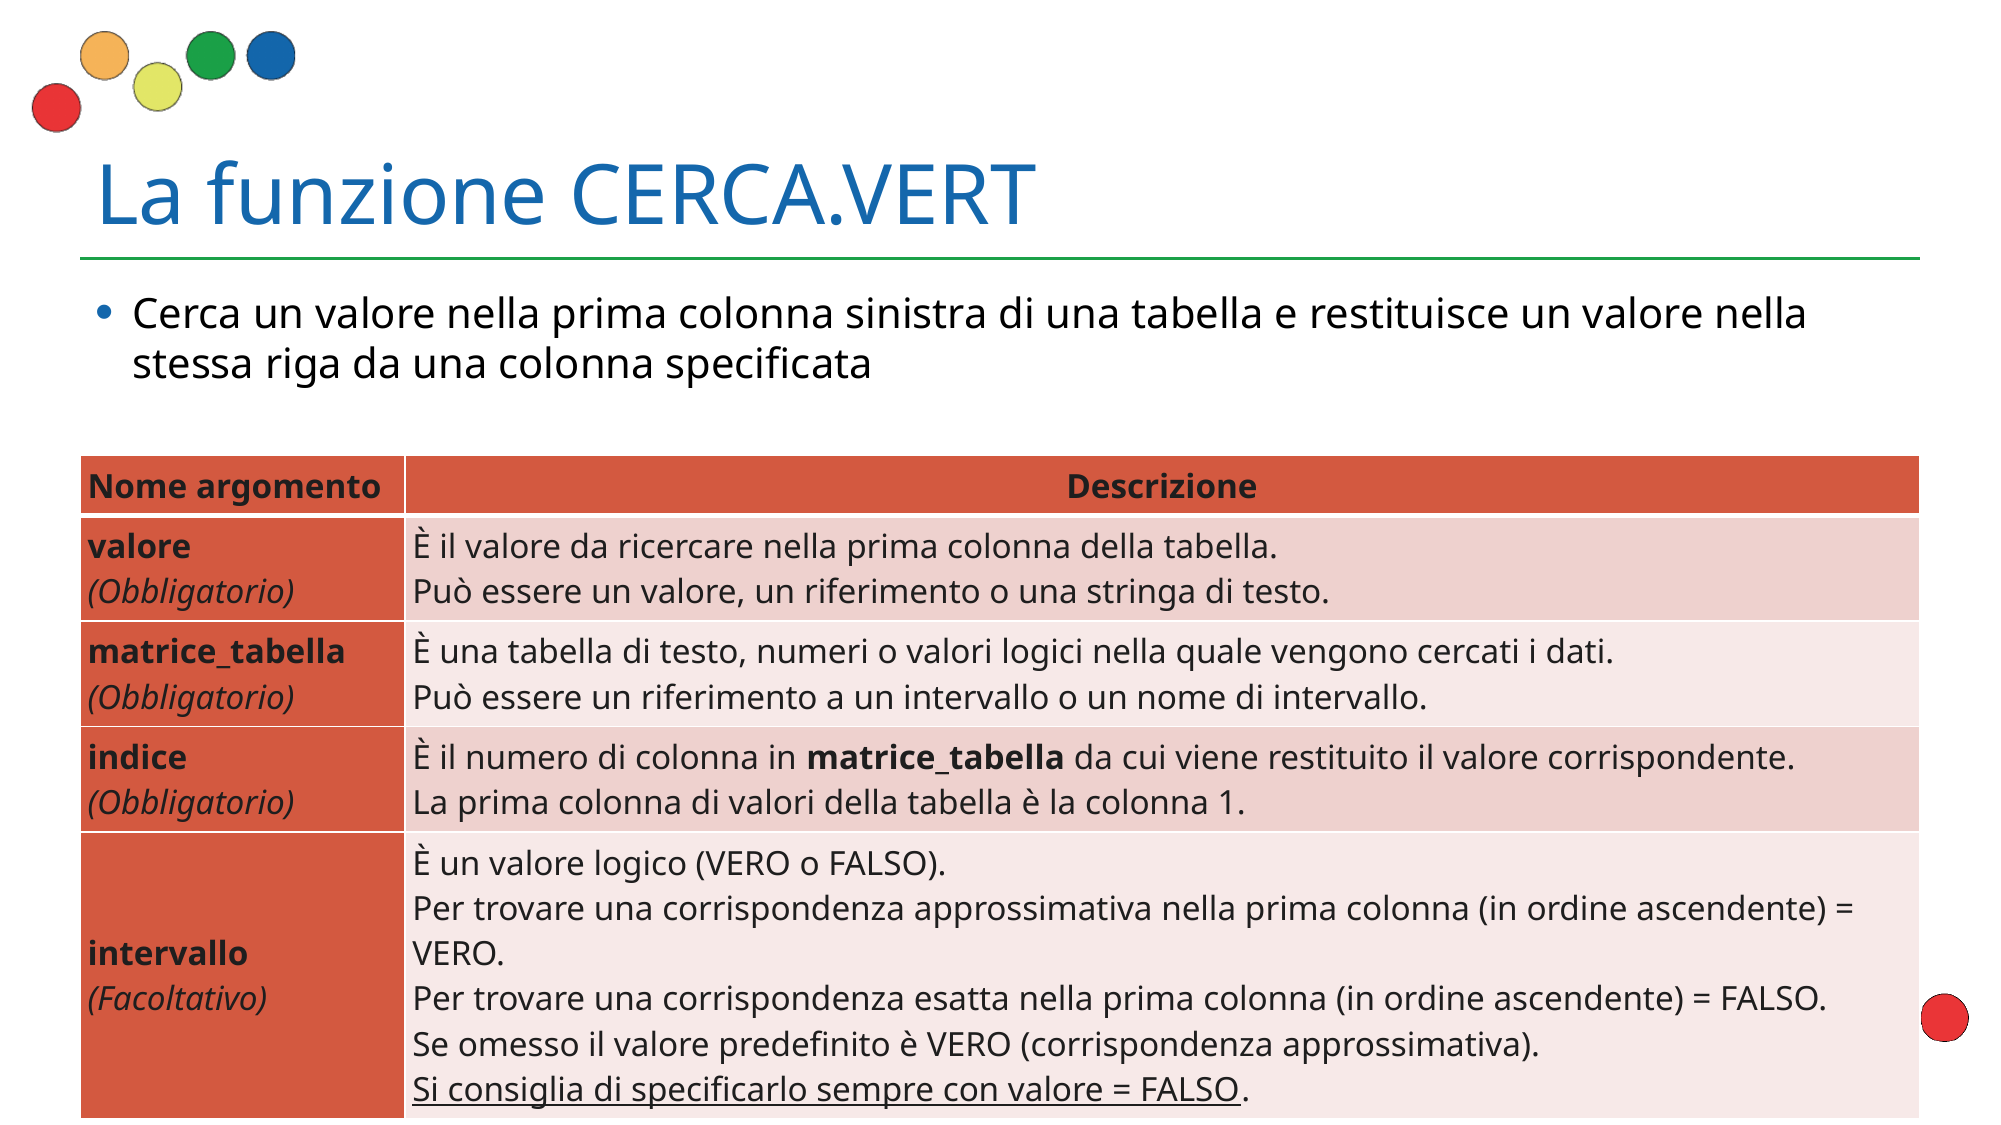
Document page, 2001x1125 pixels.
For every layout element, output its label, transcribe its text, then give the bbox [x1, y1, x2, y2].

table_cell È un valore logico (VERO o FALSO). Per trovare una corrispondenza approssimativa nella prima colonna (in ordine ascendente) = VERO. Per trovare una corrispondenza esatta nella prima colonna (in ordine ascendente) = FALSO. Se omesso il valore predefinito è VERO (corrispondenza approssimativa). Si consiglia di specificarlo sempre con valore = FALSO. [406, 833, 1919, 1118]
picture [1921, 990, 1971, 1096]
table_header Descrizione [406, 456, 1919, 513]
table_cell indice (Obbligatorio) [81, 727, 404, 831]
table_cell valore (Obbligatorio) [81, 518, 404, 620]
table_cell intervallo (Facoltativo) [81, 833, 404, 1118]
title La funzione CERCA.VERT [80, 123, 1920, 259]
picture [29, 30, 295, 135]
table_header Nome argomento [81, 456, 404, 513]
table_cell È il valore da ricercare nella prima colonna della tabella. Può essere un valore, un riferimento o una stringa di testo. [406, 518, 1919, 620]
table_cell matrice_tabella (Obbligatorio) [81, 622, 404, 726]
table_cell È una tabella di testo, numeri o valori logici nella quale vengono cercati i dati. Può essere un riferimento a un intervallo o un nome di intervallo. [406, 622, 1919, 726]
table_cell È il numero di colonna in matrice_tabella da cui viene restituito il valore corrispondente. La prima colonna di valori della tabella è la colonna 1. [406, 727, 1919, 831]
